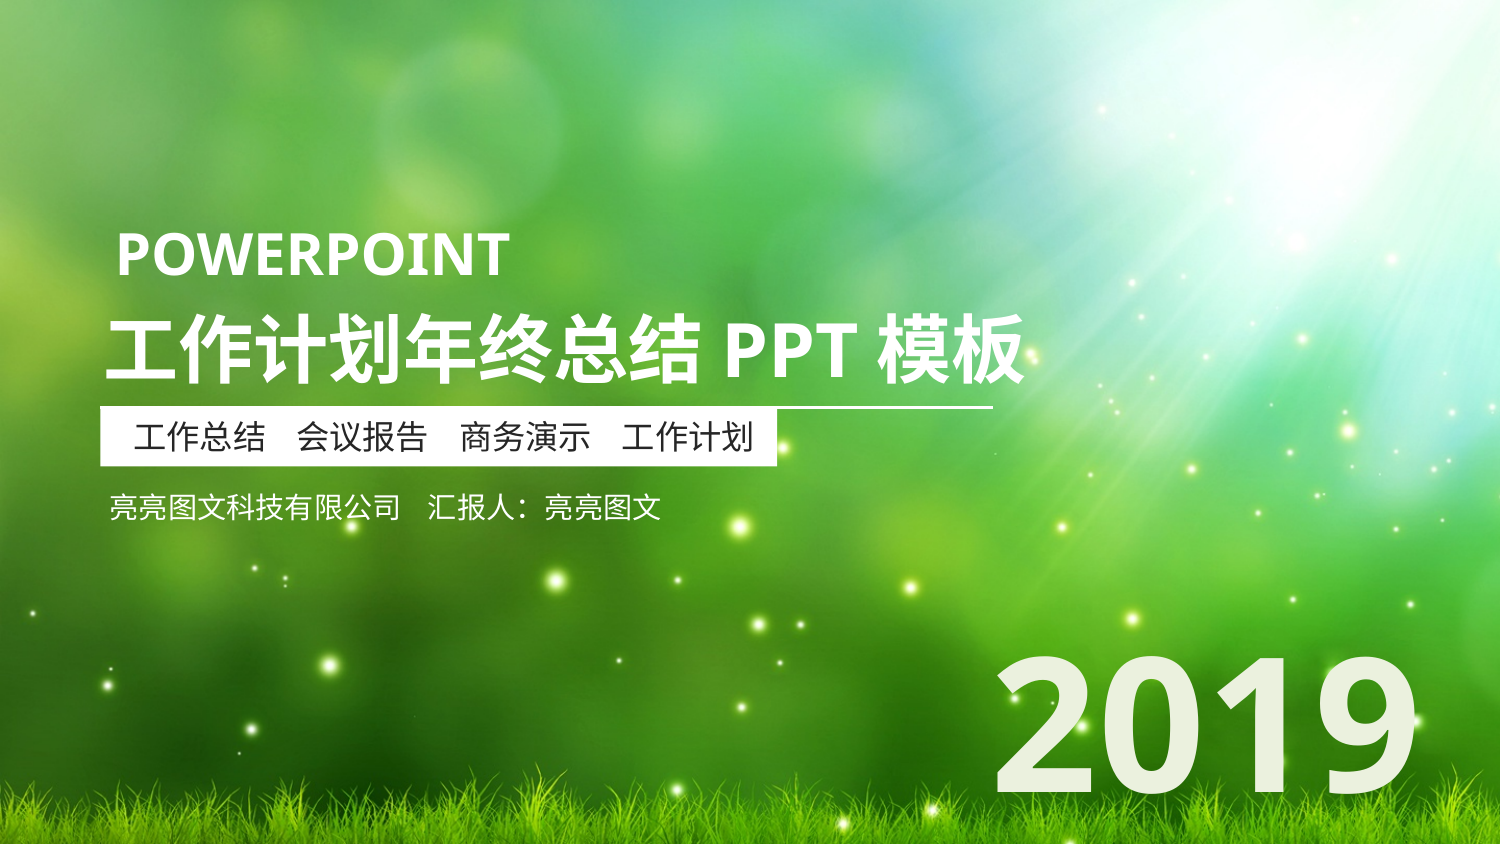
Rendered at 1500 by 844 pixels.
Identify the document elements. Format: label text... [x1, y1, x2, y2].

picture [0, 0, 1500, 844]
text_box [98, 405, 779, 469]
text_box 亮亮图文科技有限公司 汇报人：亮亮图文 [94, 482, 678, 533]
text_box 2019 [977, 598, 1435, 837]
text_box 工作总结 会议报告 商务演示 工作计划 [118, 415, 771, 464]
text_box POWERPOINT [99, 209, 526, 294]
text_box 工作计划年终总结PPT模板 [88, 294, 1187, 400]
